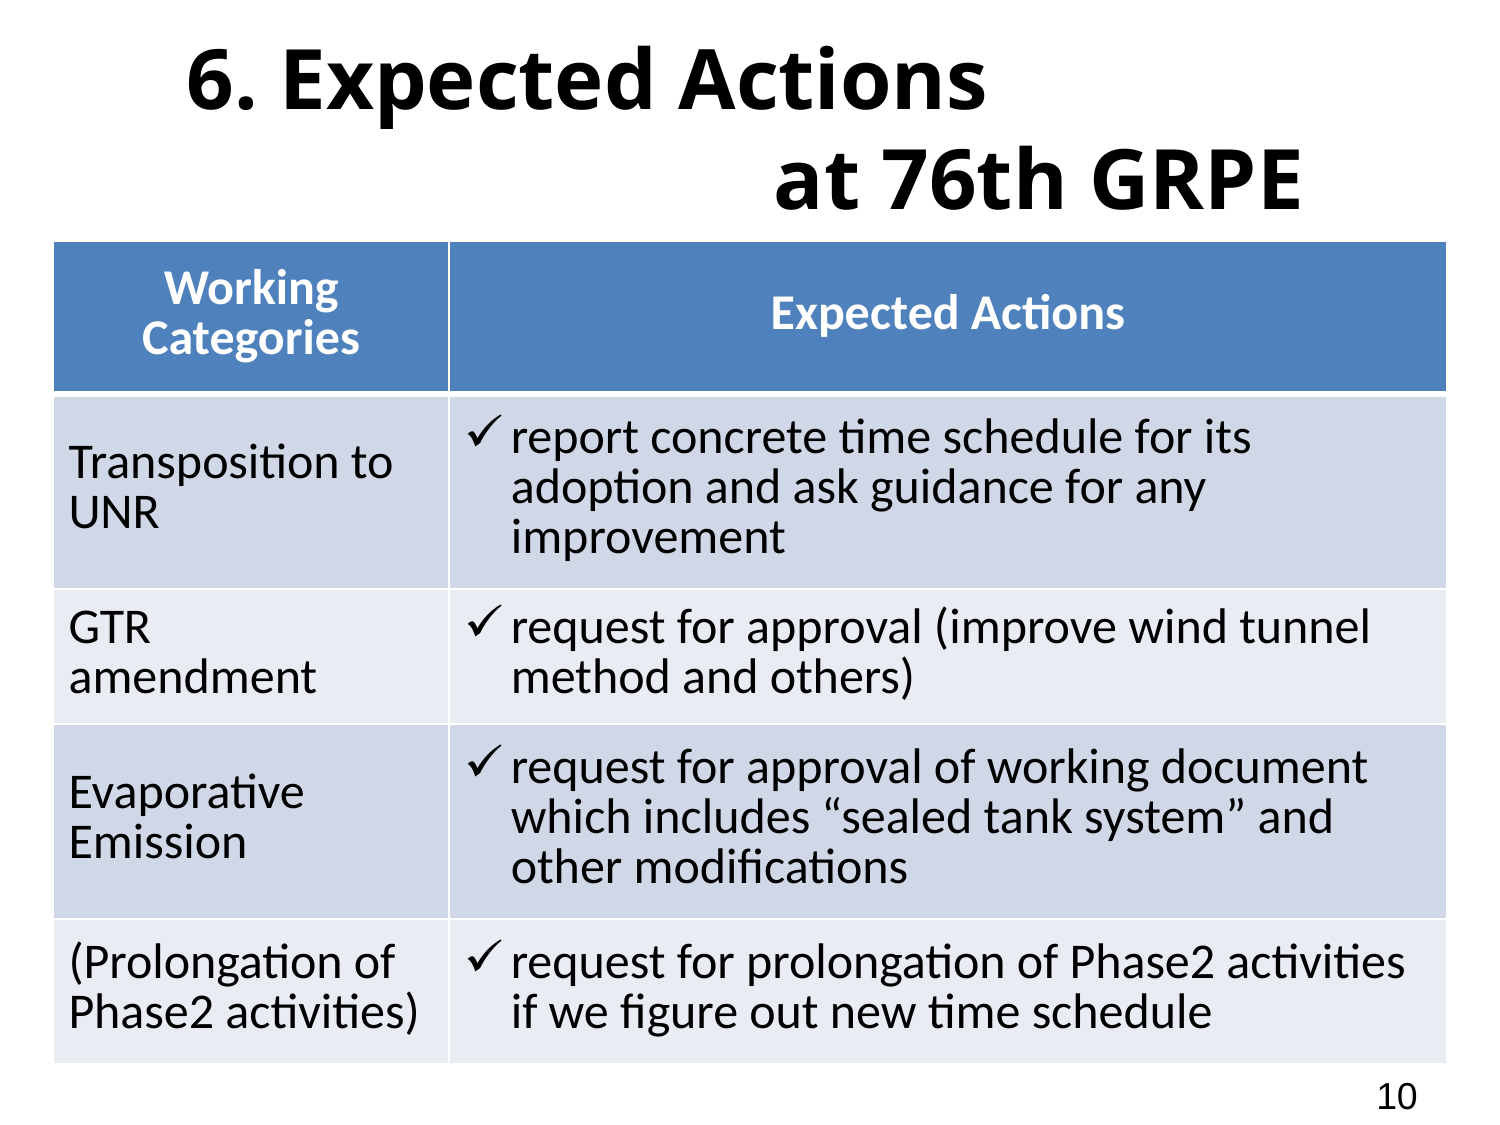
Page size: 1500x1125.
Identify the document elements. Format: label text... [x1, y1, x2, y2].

table_header Working Categories [54, 242, 448, 391]
table_cell GTR amendment [54, 590, 448, 723]
table_cell (Prolongation of Phase2 activities) [54, 920, 448, 1063]
table_cell report concrete time schedule for its adoption and ask guidance for any improvement [450, 397, 1446, 588]
table_cell Transposition to UNR [54, 397, 448, 588]
table_header Expected Actions [450, 242, 1446, 391]
table_cell request for approval (improve wind tunnel method and others) [450, 590, 1446, 723]
table_cell request for prolongation of Phase2 activities if we figure out new time schedule [450, 920, 1446, 1063]
table_cell request for approval of working document which includes “sealed tank system” and other modifications [450, 725, 1446, 918]
text_box 6. Expected Actions at 76th GRPE [171, 18, 1319, 234]
table_cell Evaporative Emission [54, 725, 448, 918]
